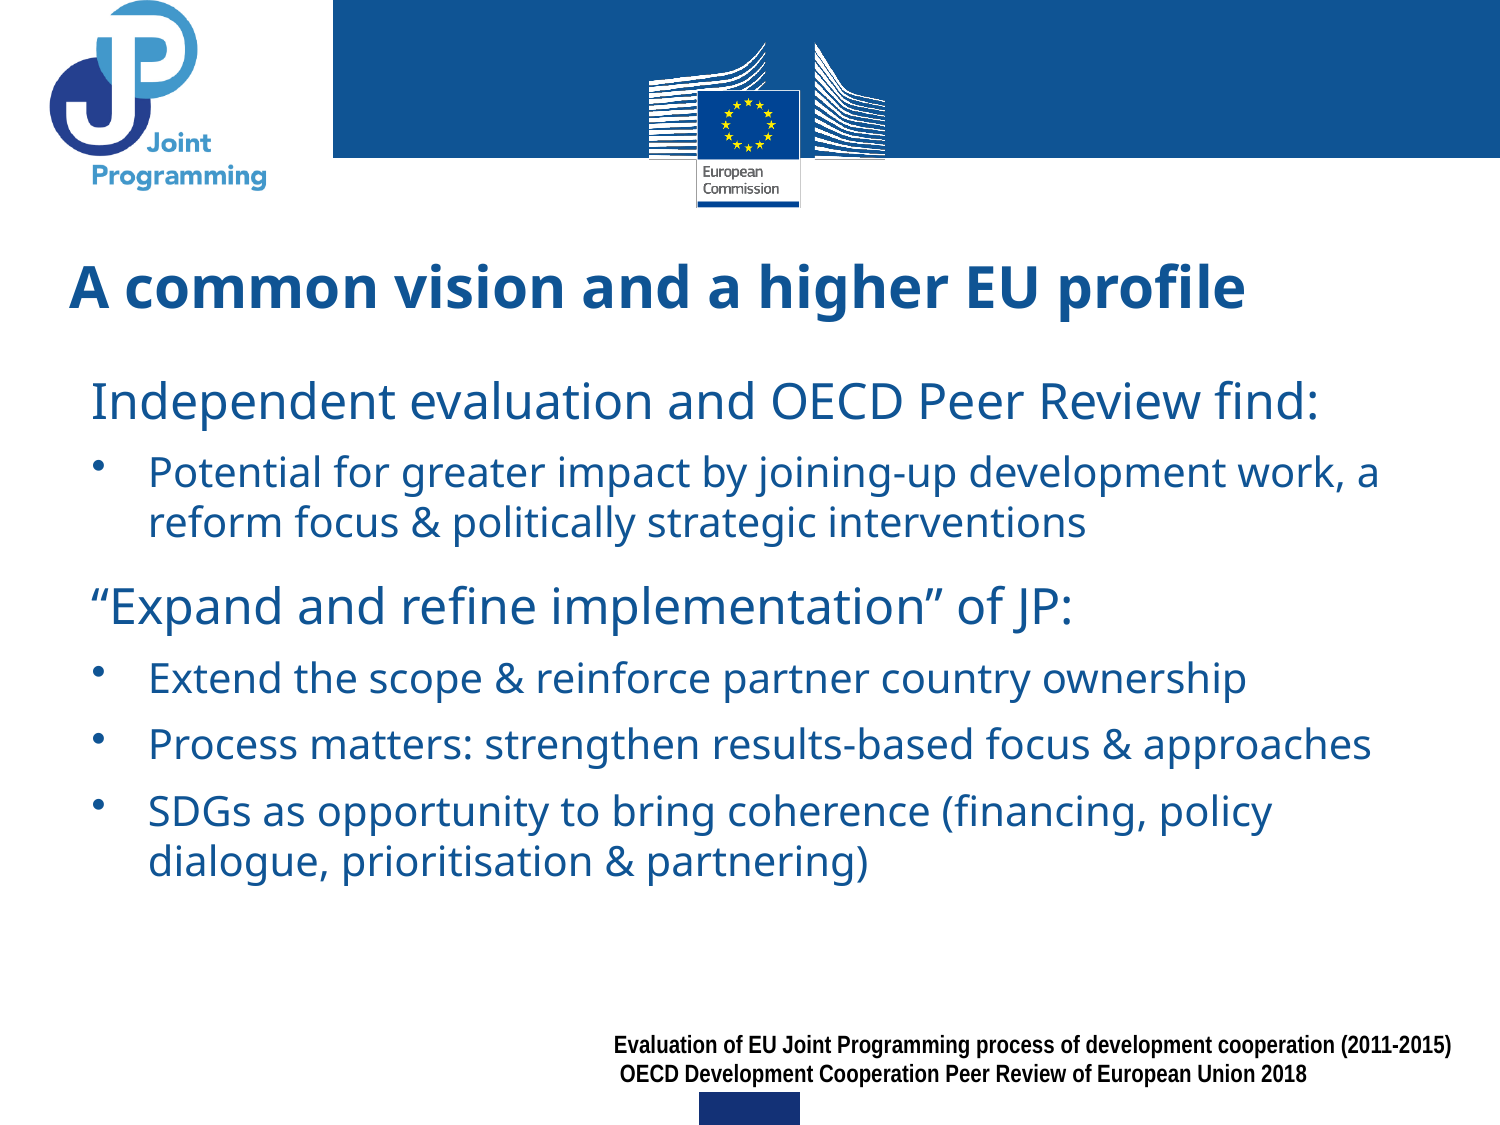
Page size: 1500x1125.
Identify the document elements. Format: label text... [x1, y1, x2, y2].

text_box Evaluation of EU Joint Programming process of development cooperation (2011-2015) OECD Development Cooperation Peer Review of European Union 2018 [599, 1020, 1500, 1096]
title A common vision and a higher EU profile [39, 208, 1483, 362]
picture [649, 42, 885, 208]
list Independent evaluation and OECD Peer Review find: Potential for greater impact by joining-up development work, a reform focus & politically strategic interventions “Expand and refine implementation” of JP: Extend the scope & reinforce partner country ownership Process matters: strengthen results-based focus & approaches SDGs as opportunity to bring coherence (financing, policy dialogue, prioritisation & partnering) [76, 361, 1412, 1021]
picture [0, 0, 333, 195]
